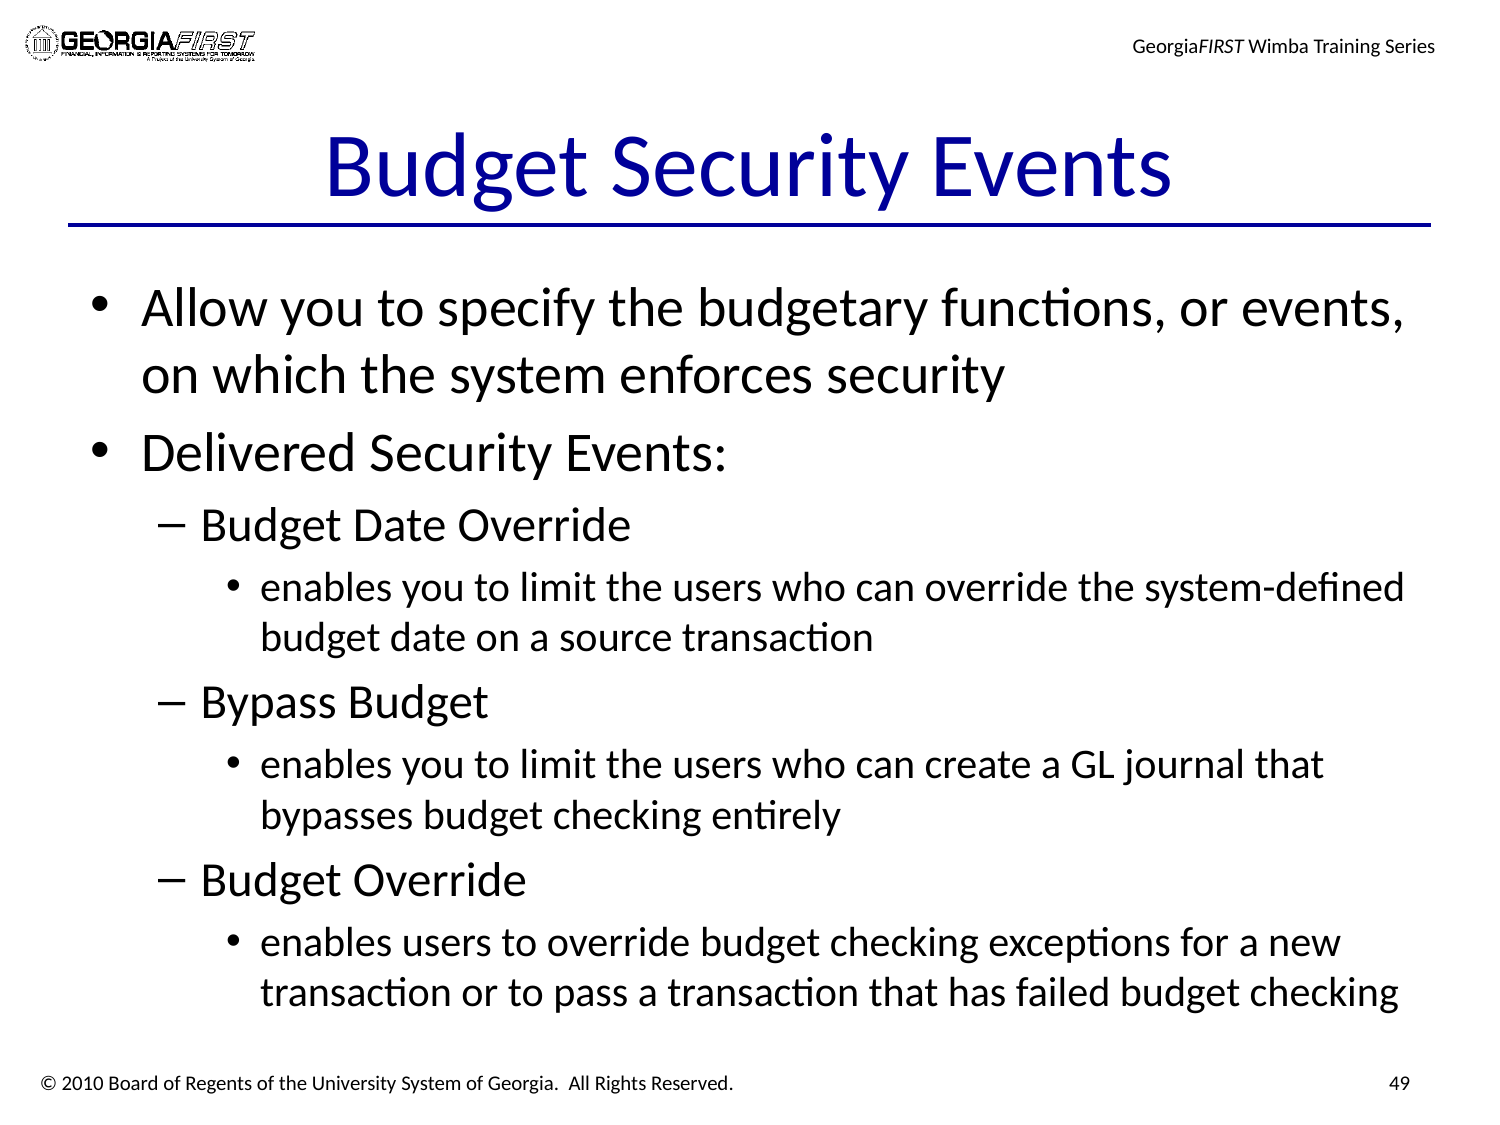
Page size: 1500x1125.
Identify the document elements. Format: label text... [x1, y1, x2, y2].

title Budget Security Events [75, 87, 1425, 233]
list Allow you to specify the budgetary functions, or events, on which the system enforces security Delivered Security Events: Budget Date Override enables you to limit the users who can override the system-defined budget date on a source transaction Bypass Budget enables you to limit the users who can create a GL journal that bypasses budget checking entirely Budget Override enables users to override budget checking exceptions for a new transaction or to pass a transaction that has failed budget checking [75, 262, 1425, 1038]
picture [24, 24, 255, 63]
